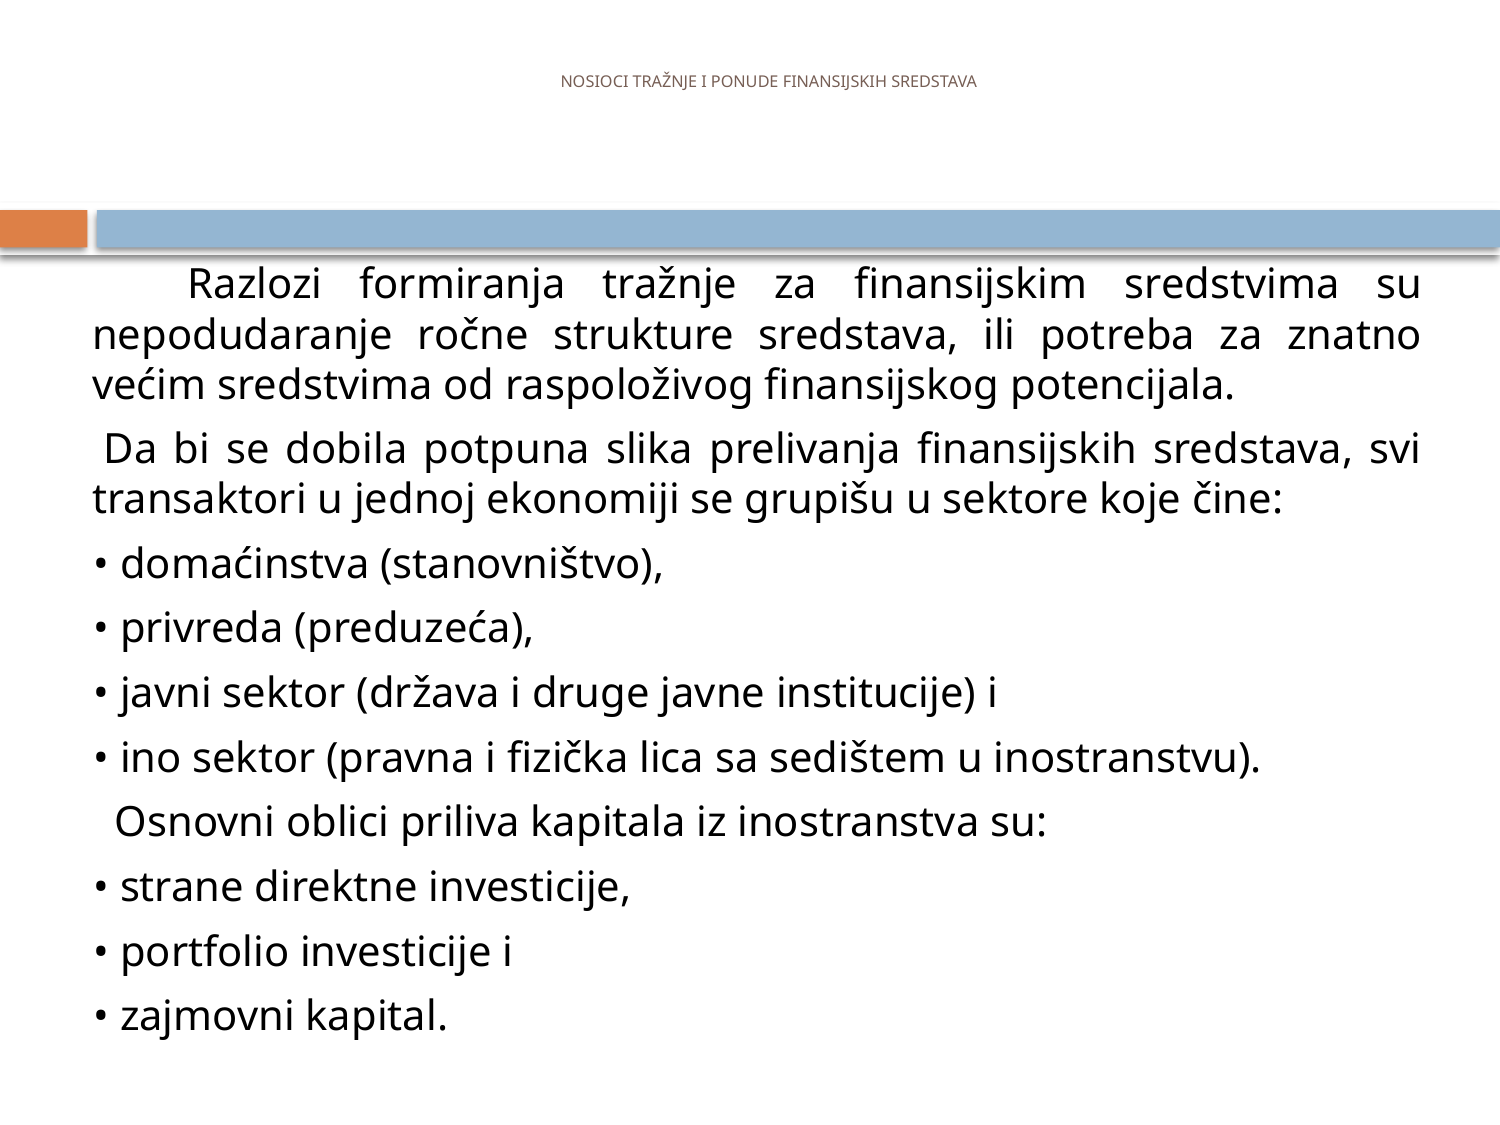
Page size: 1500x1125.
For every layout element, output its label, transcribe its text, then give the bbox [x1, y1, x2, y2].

title NOSIOCI TRAŽNJE I PONUDE FINANSIJSKIH SREDSTAVA [100, 0, 1438, 163]
list Razlozi formiranja tražnje za finansijskim sredstvima su nepodudaranje ročne strukture sredstava, ili potreba za znatno većim sredstvima od raspoloživog finansijskog potencijala. Da bi se dobila potpuna slika prelivanja finansijskih sredstava, svi transaktori u jednoj ekonomiji se grupišu u sektore koje čine: • domaćinstva (stanovništvo), • privreda (preduzeća), • javni sektor (država i druge javne institucije) i • ino sektor (pravna i fizička lica sa sedištem u inostranstvu). Osnovni oblici priliva kapitala iz inostranstva su: • strane direktne investicije, • portfolio investicije i • zajmovni kapital. [24, 249, 1438, 1125]
